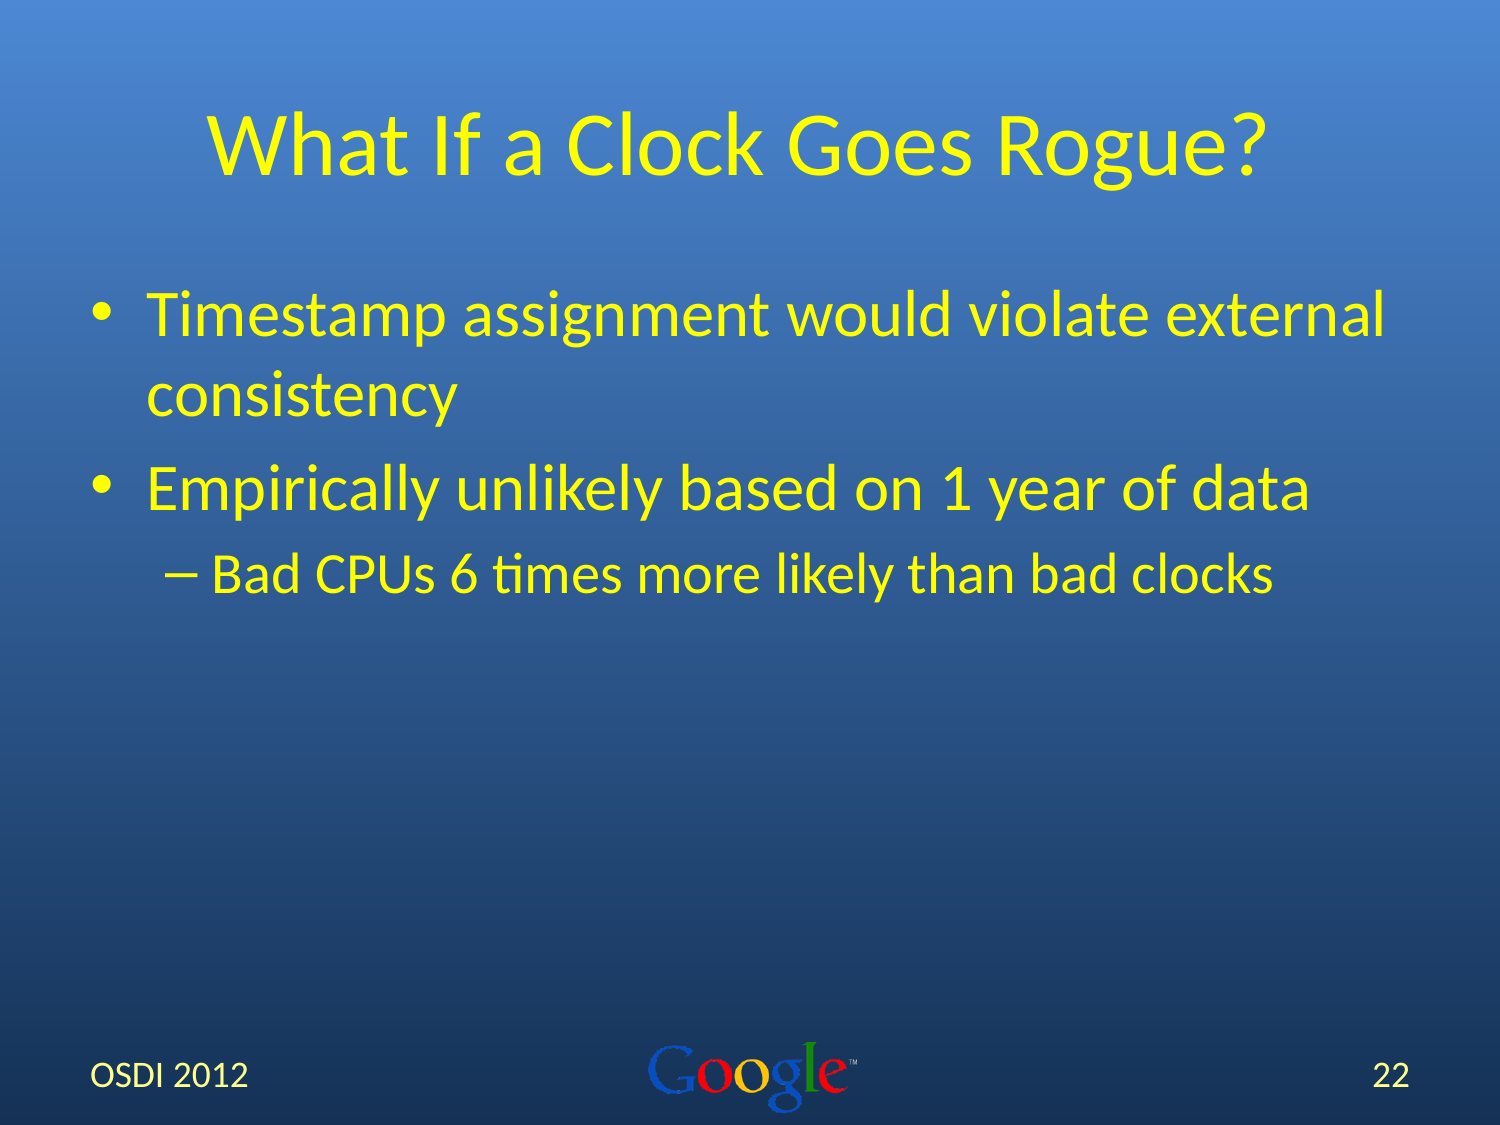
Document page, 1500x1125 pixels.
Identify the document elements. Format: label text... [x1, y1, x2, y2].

slide_number OSDI 2012 [75, 1042, 425, 1103]
picture [648, 1042, 857, 1113]
list Timestamp assignment would violate external consistency Empirically unlikely based on 1 year of data Bad CPUs 6 times more likely than bad clocks [75, 262, 1425, 1005]
slide_number 22 [1074, 1042, 1425, 1103]
title What If a Clock Goes Rogue? [75, 45, 1425, 233]
